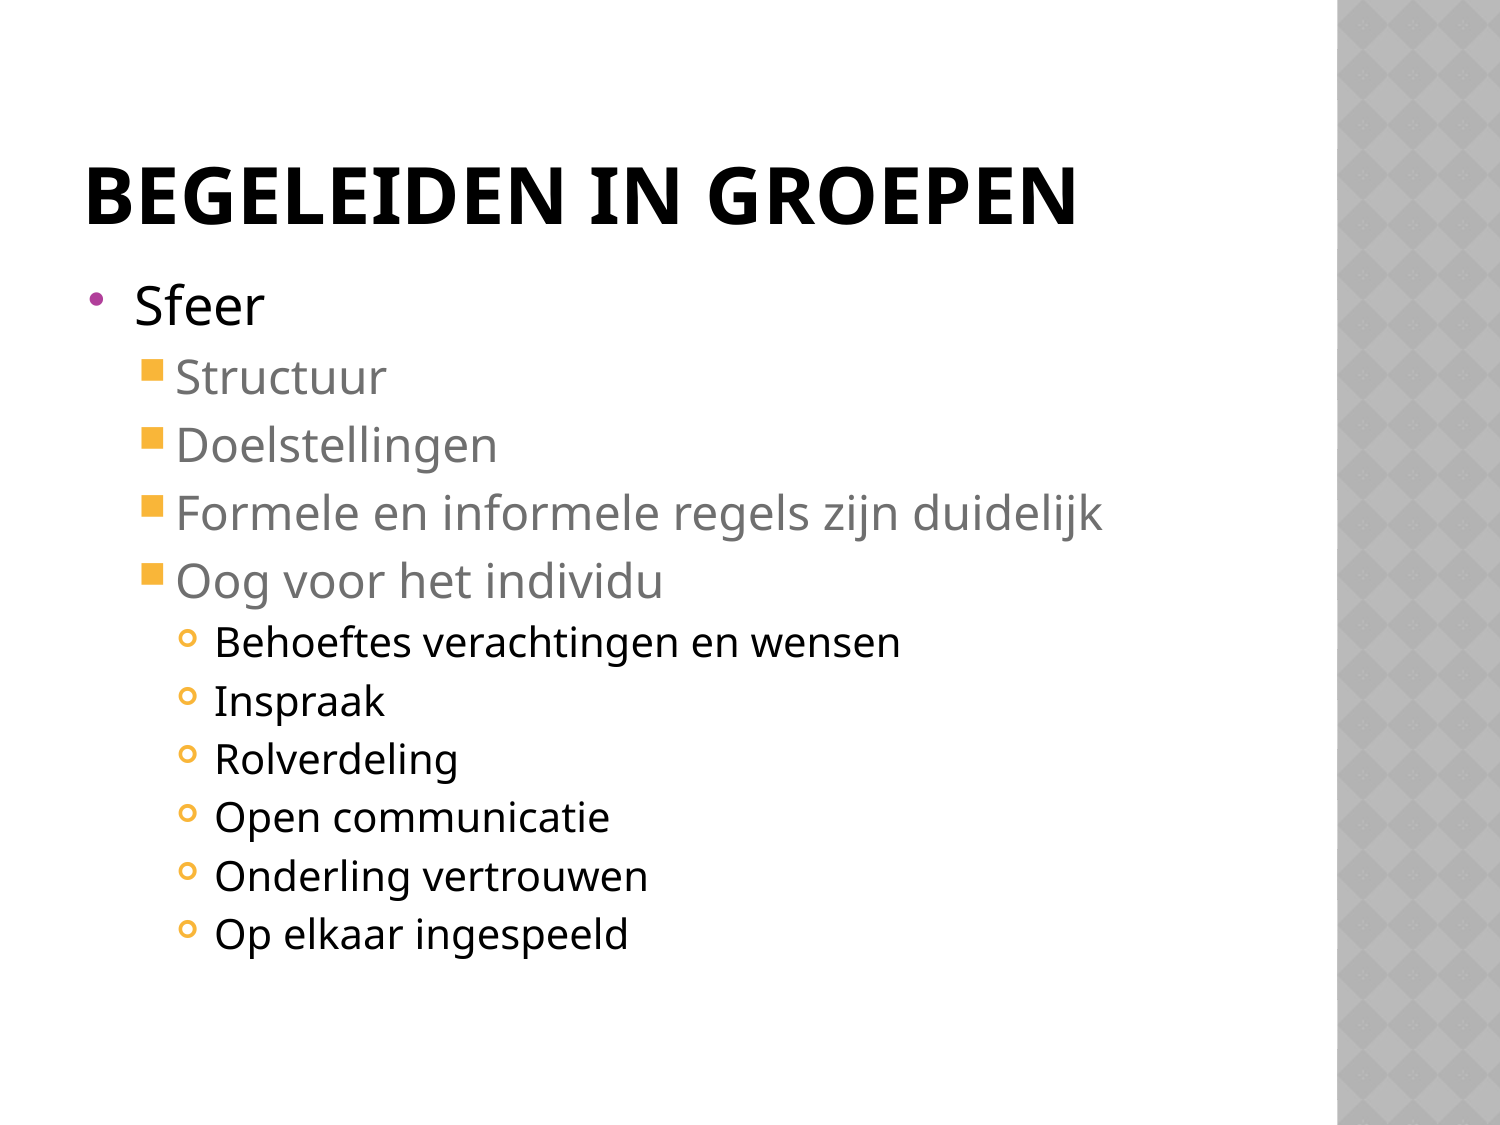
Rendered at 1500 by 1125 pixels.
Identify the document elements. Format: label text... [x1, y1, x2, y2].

list Sfeer Structuur Doelstellingen Formele en informele regels zijn duidelijk Oog voor het individu Behoeftes verachtingen en wensen Inspraak Rolverdeling Open communicatie Onderling vertrouwen Op elkaar ingespeeld [75, 264, 1263, 1059]
title Begeleiden in groepen [75, 52, 1263, 240]
